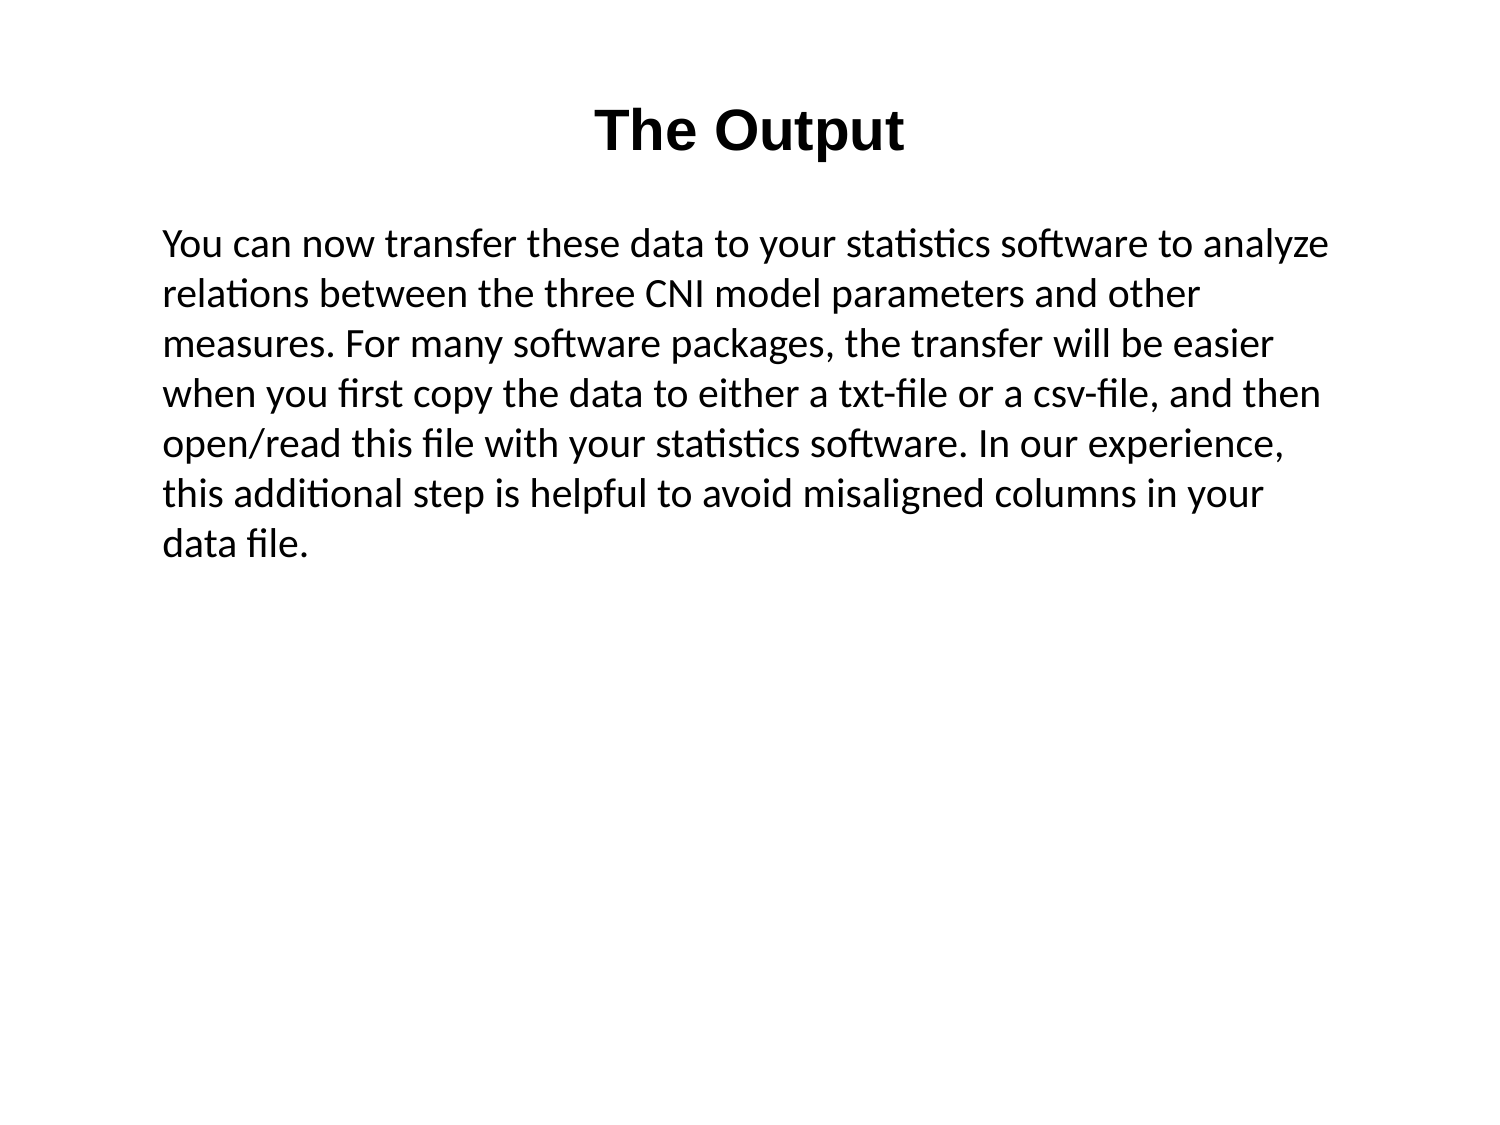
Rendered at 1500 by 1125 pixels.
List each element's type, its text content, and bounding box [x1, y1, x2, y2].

text_box The Output [0, 84, 1500, 185]
text_box You can now transfer these data to your statistics software to analyze relations between the three CNI model parameters and other measures. For many software packages, the transfer will be easier when you first copy the data to either a txt-file or a csv-file, and then open/read this file with your statistics software. In our experience, this additional step is helpful to avoid misaligned columns in your data file. [147, 208, 1353, 573]
